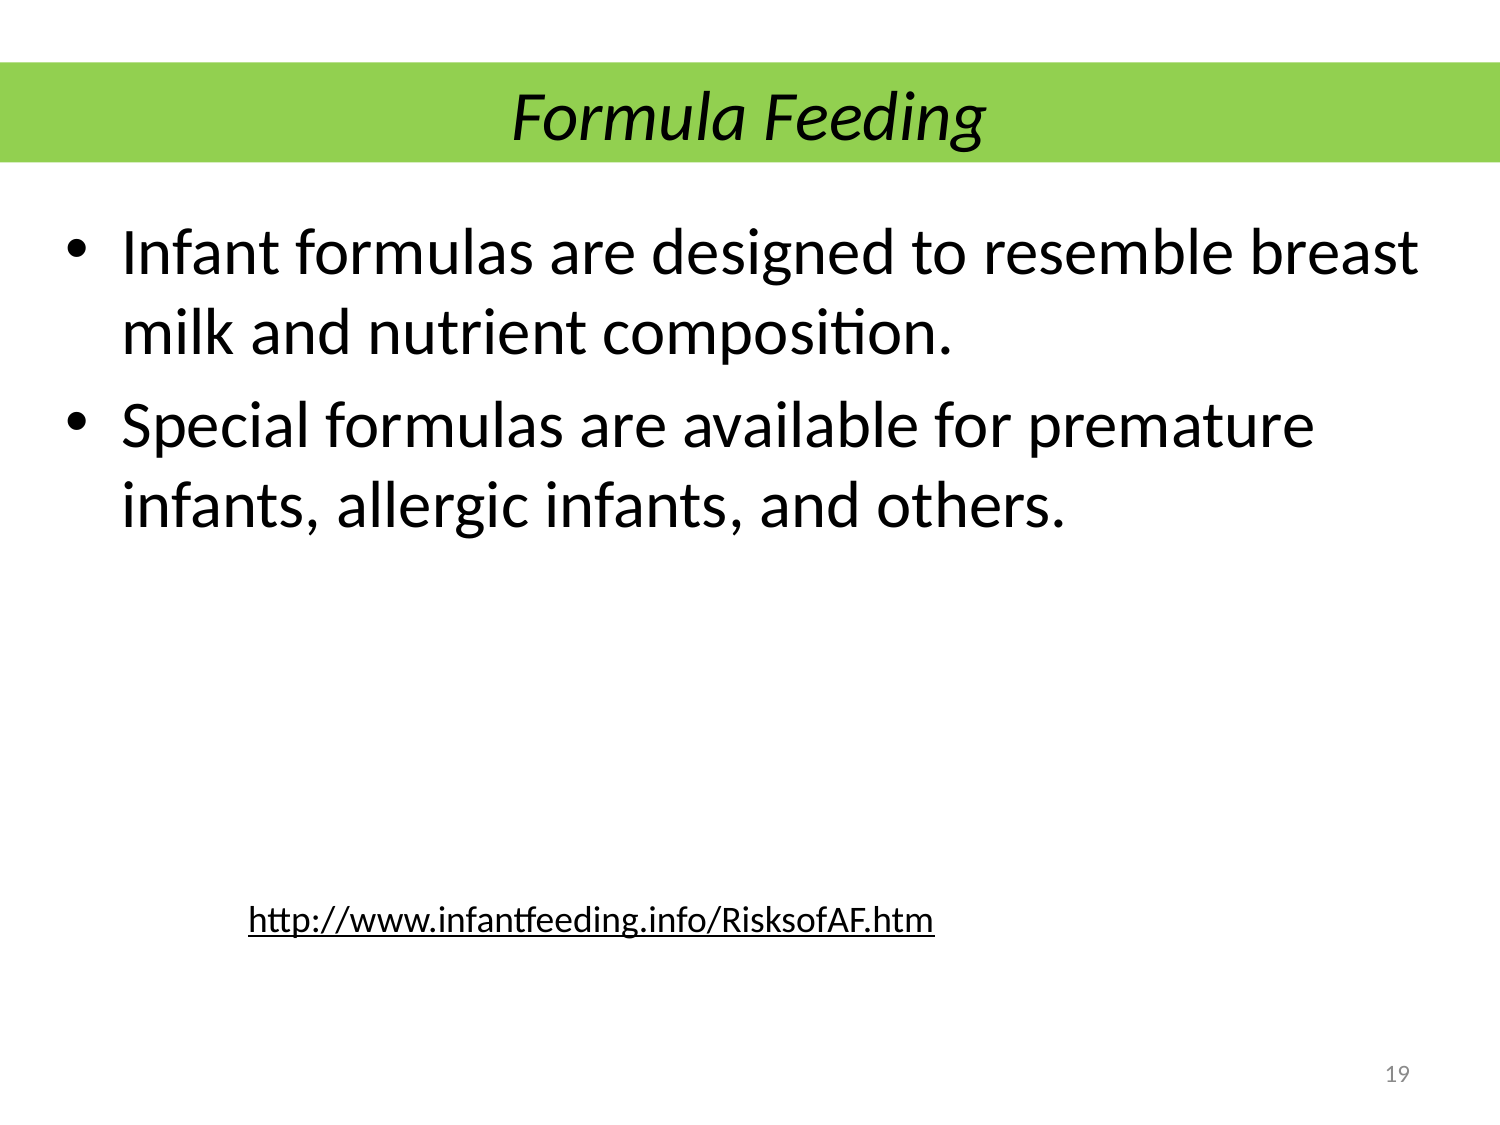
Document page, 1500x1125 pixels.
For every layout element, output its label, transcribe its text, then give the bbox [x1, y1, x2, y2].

list Infant formulas are designed to resemble breast milk and nutrient composition. Special formulas are available for premature infants, allergic infants, and others. [50, 200, 1450, 797]
title Formula Feeding [0, 62, 1500, 163]
slide_number 19 [1074, 1042, 1425, 1103]
text_box http://www.infantfeeding.info/RisksofAF.htm [233, 887, 959, 948]
